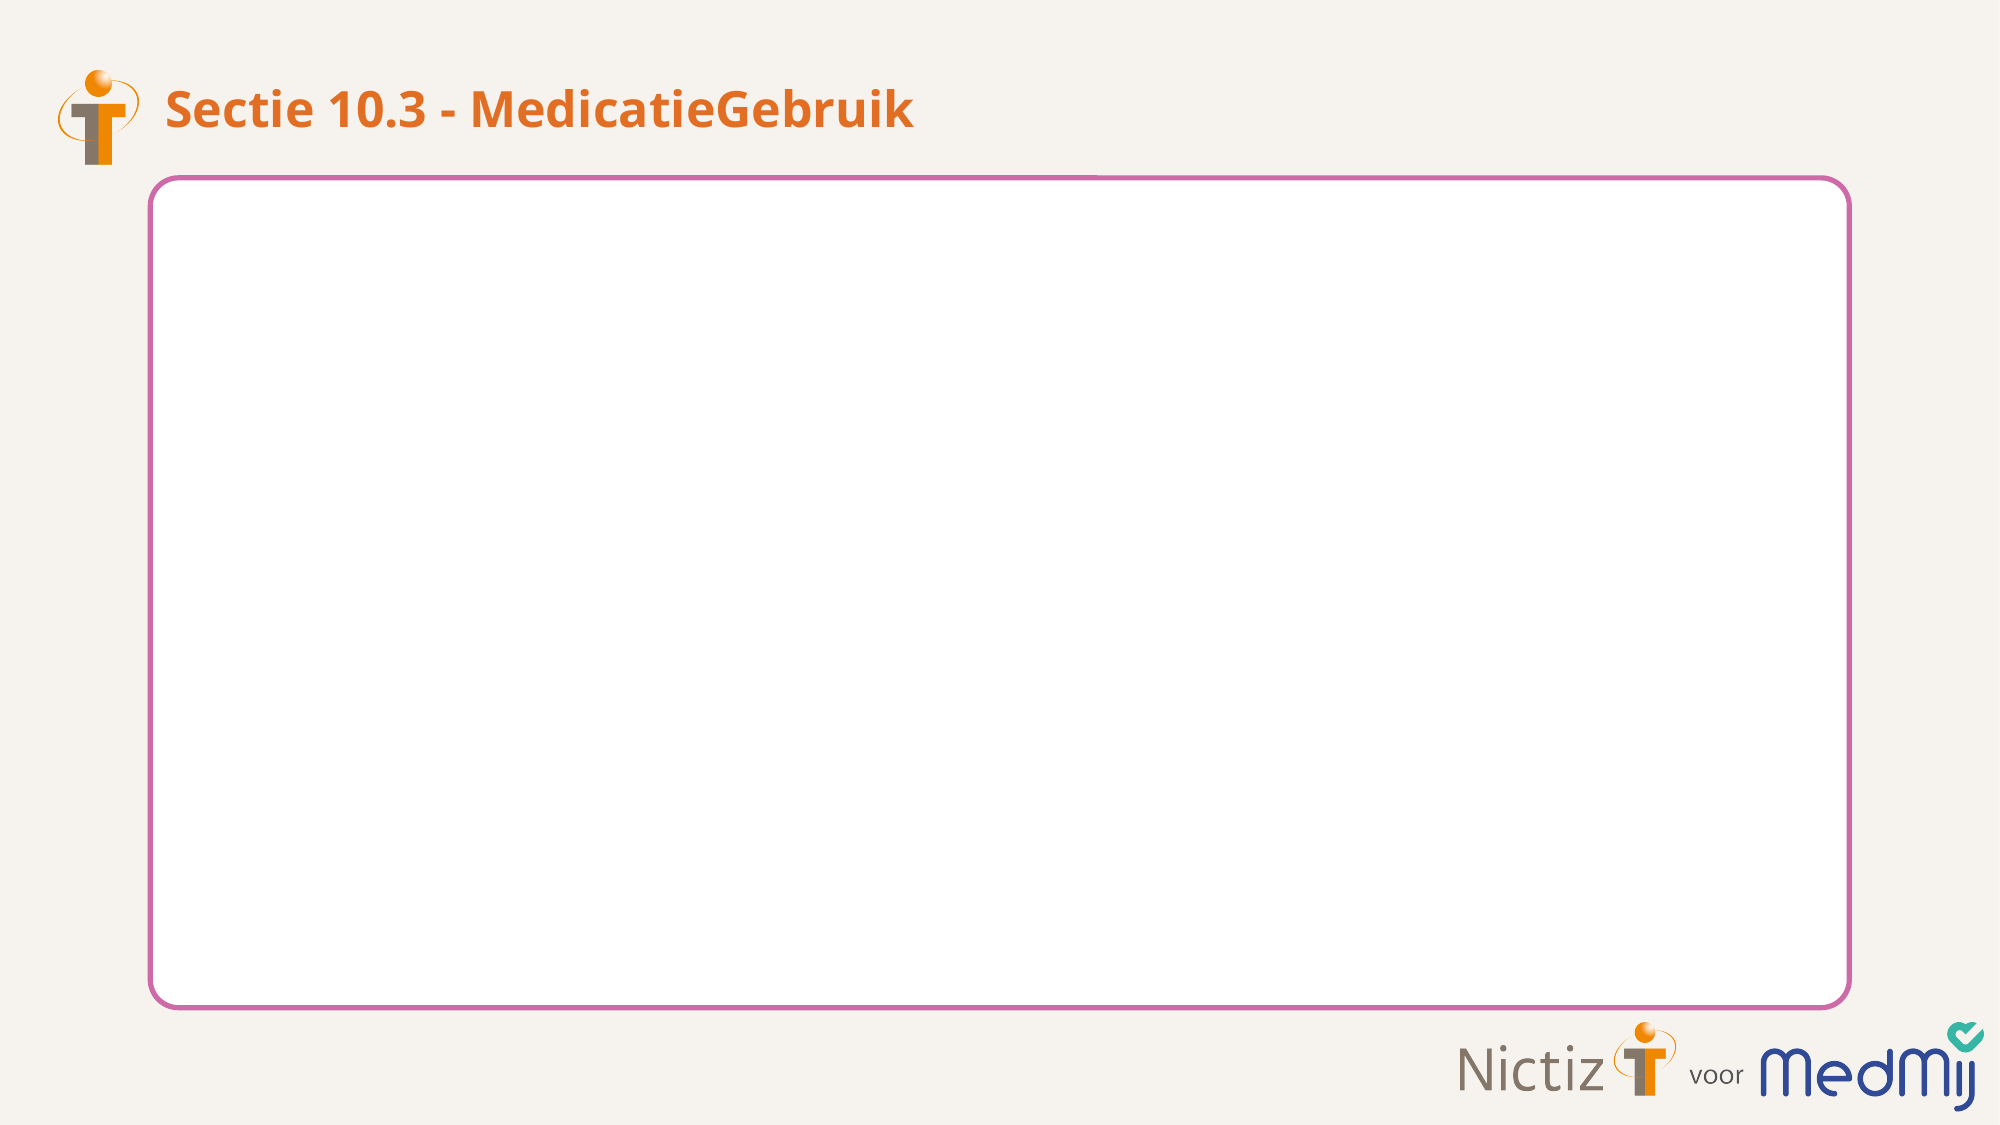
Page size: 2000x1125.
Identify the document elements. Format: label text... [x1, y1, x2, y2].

picture [50, 66, 151, 187]
title Sectie 10.3 - MedicatieGebruik [150, 76, 1850, 165]
picture [1457, 1019, 1988, 1113]
